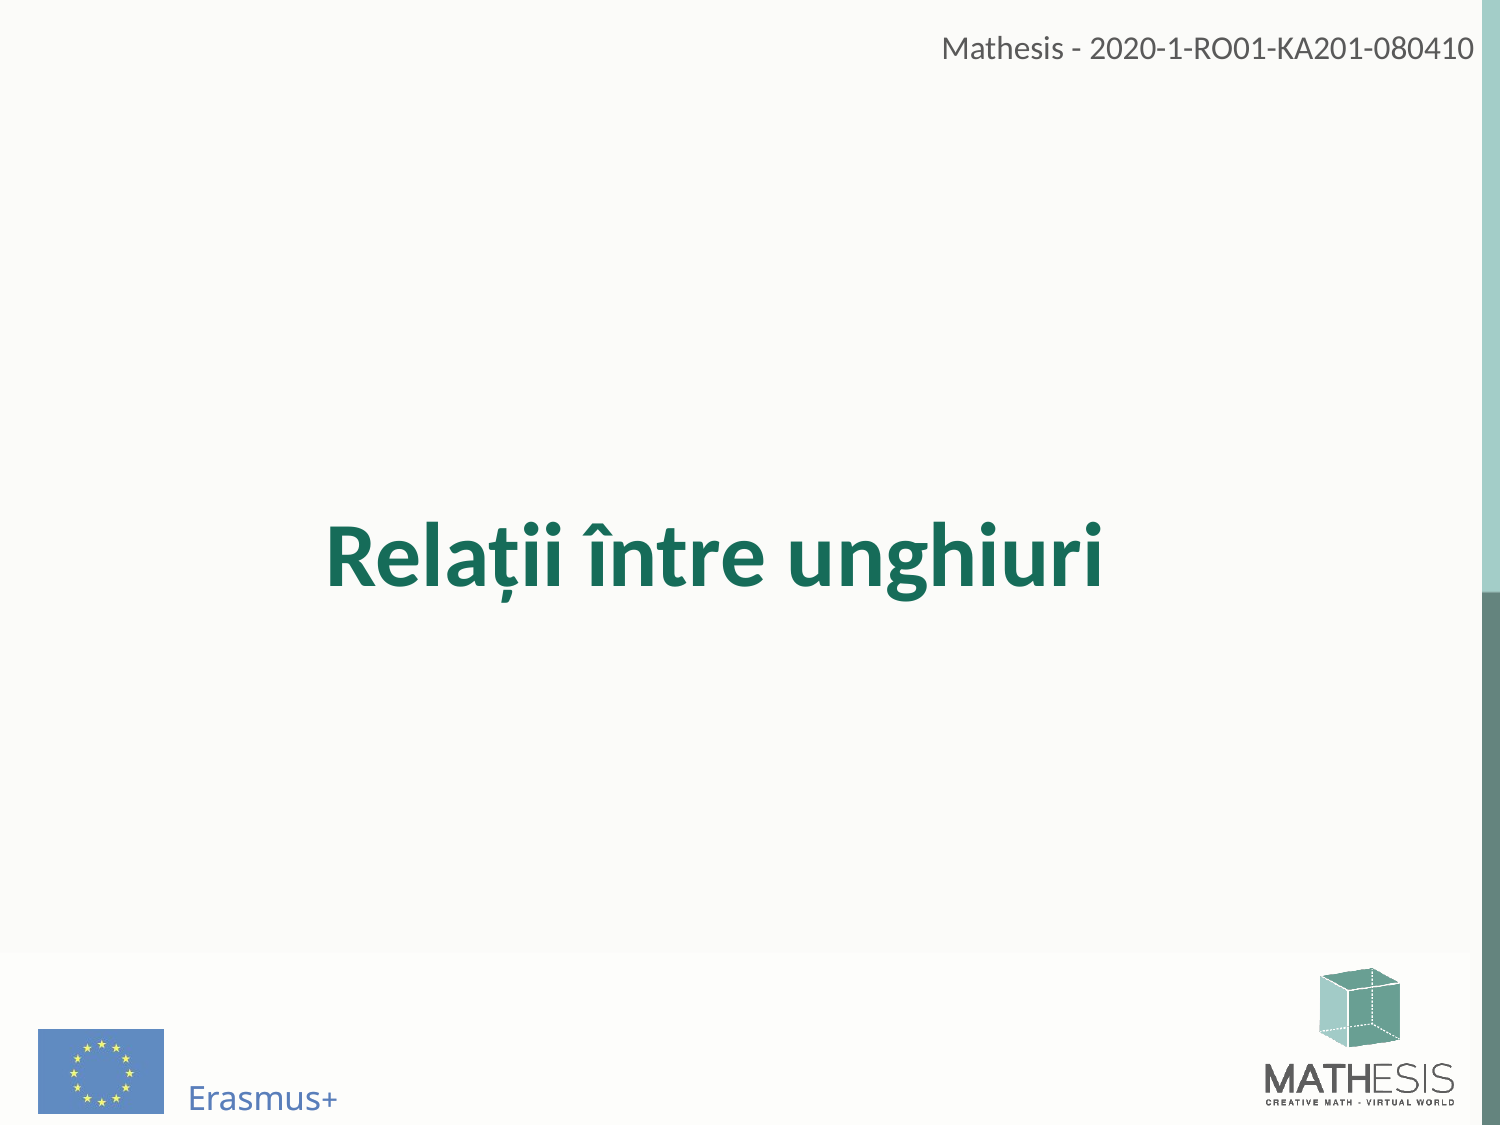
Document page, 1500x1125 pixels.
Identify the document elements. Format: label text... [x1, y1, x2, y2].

title Relații între unghiuri [53, 432, 1411, 674]
